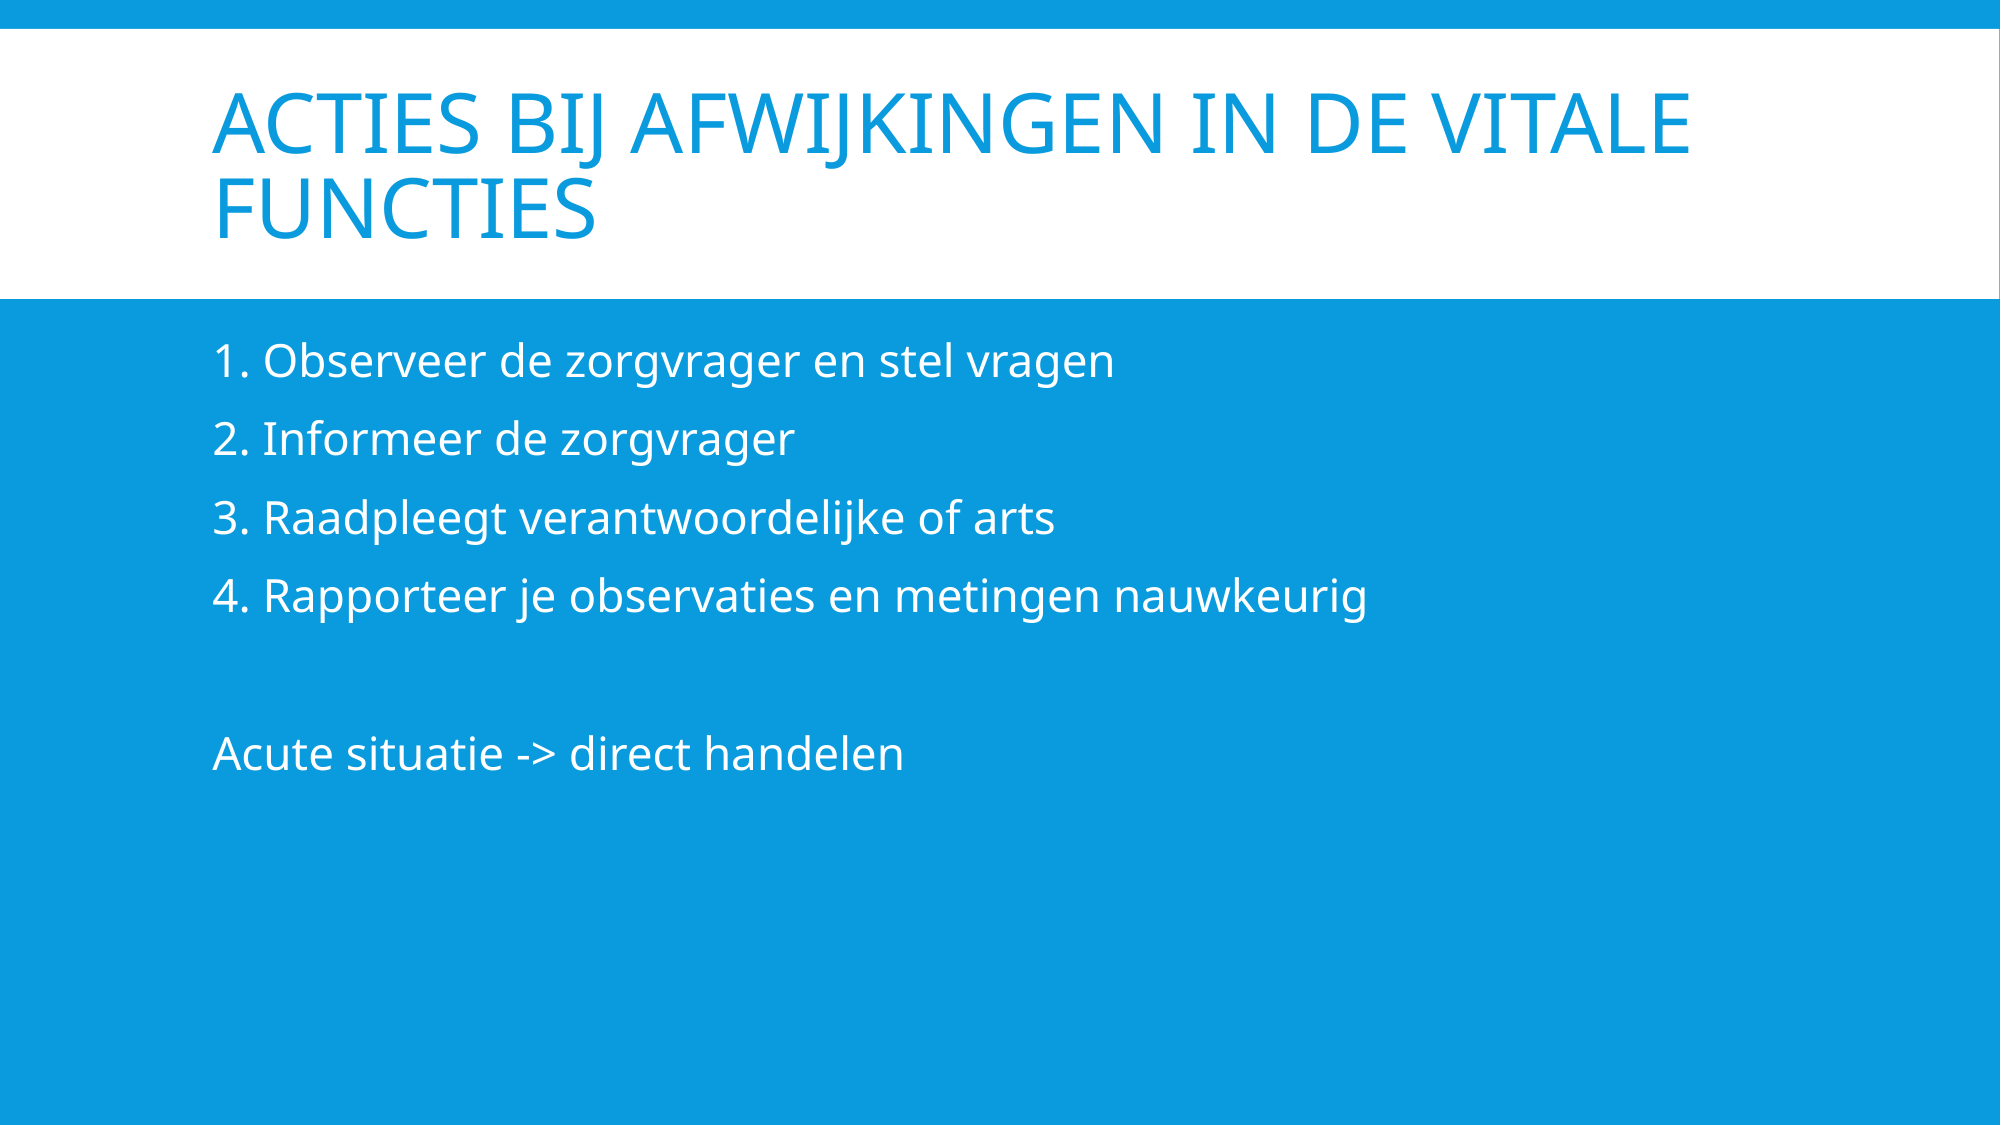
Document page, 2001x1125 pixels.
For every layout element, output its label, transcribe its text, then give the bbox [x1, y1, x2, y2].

list Observeer de zorgvrager en stel vragen Informeer de zorgvrager Raadpleegt verantwoordelijke of arts Rapporteer je observaties en metingen nauwkeurig Acute situatie -> direct handelen [197, 329, 1803, 1020]
title Acties bij afwijkingen in de vitale functies [197, 46, 1803, 295]
